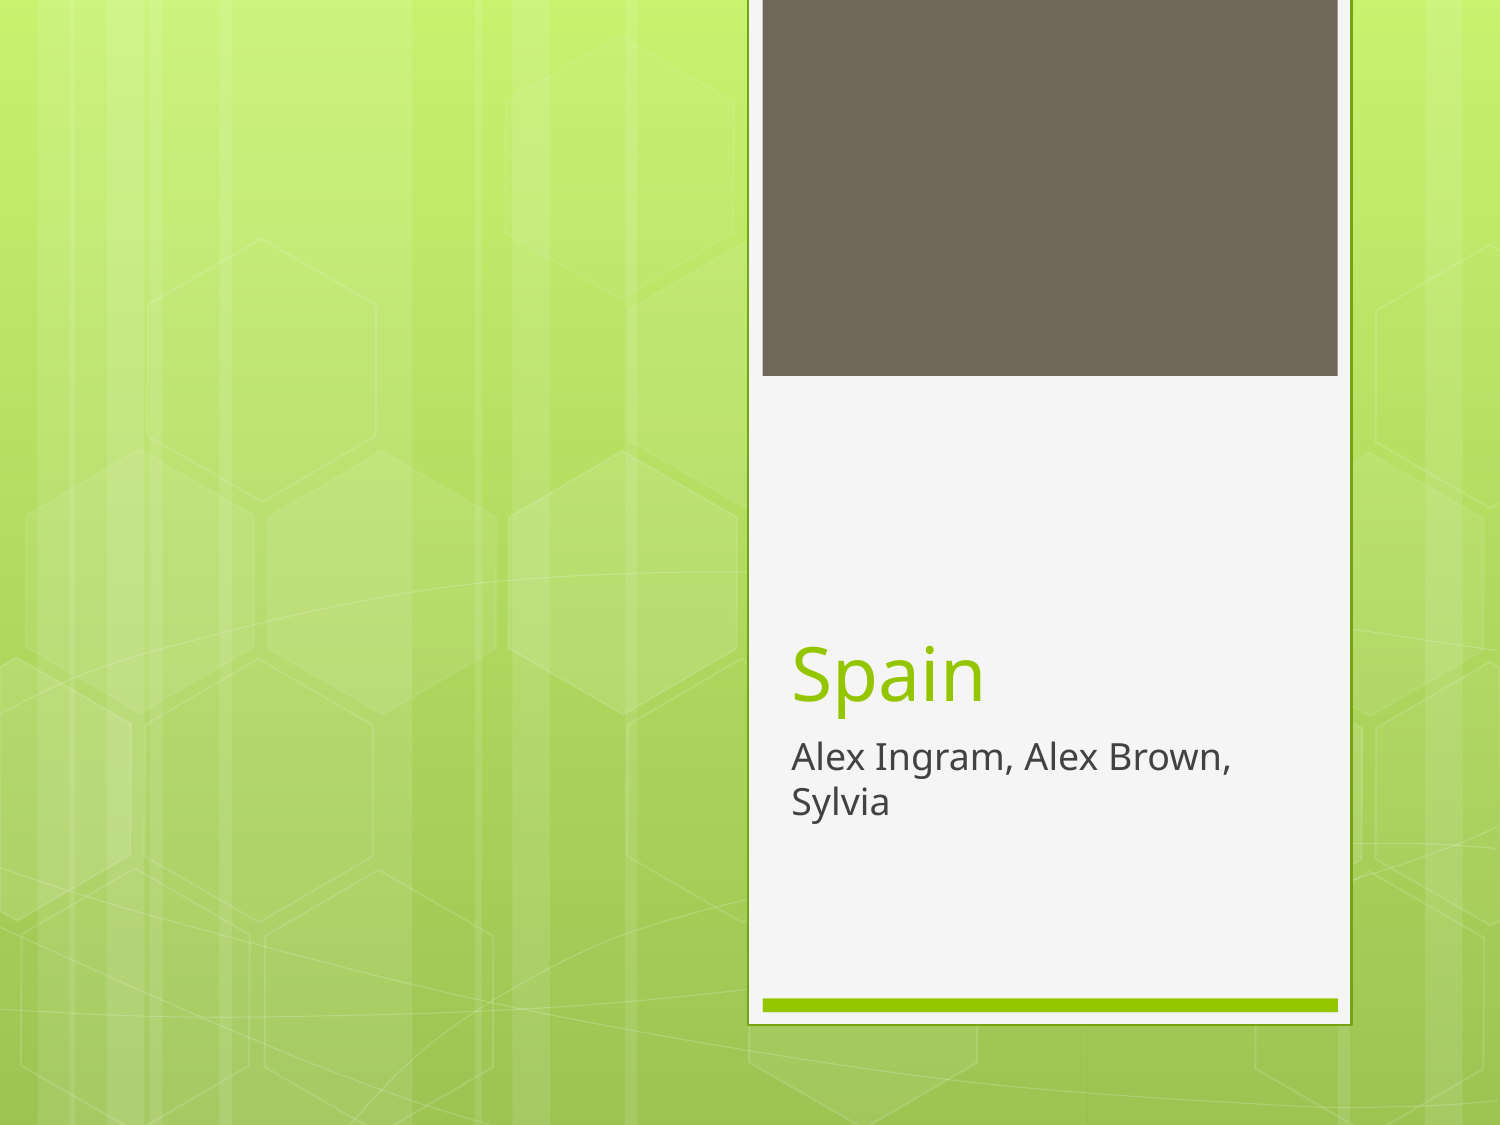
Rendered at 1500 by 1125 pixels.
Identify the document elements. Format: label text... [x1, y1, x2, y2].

title Spain [776, 444, 1320, 724]
subtitle Alex Ingram, Alex Brown, Sylvia [776, 725, 1320, 933]
